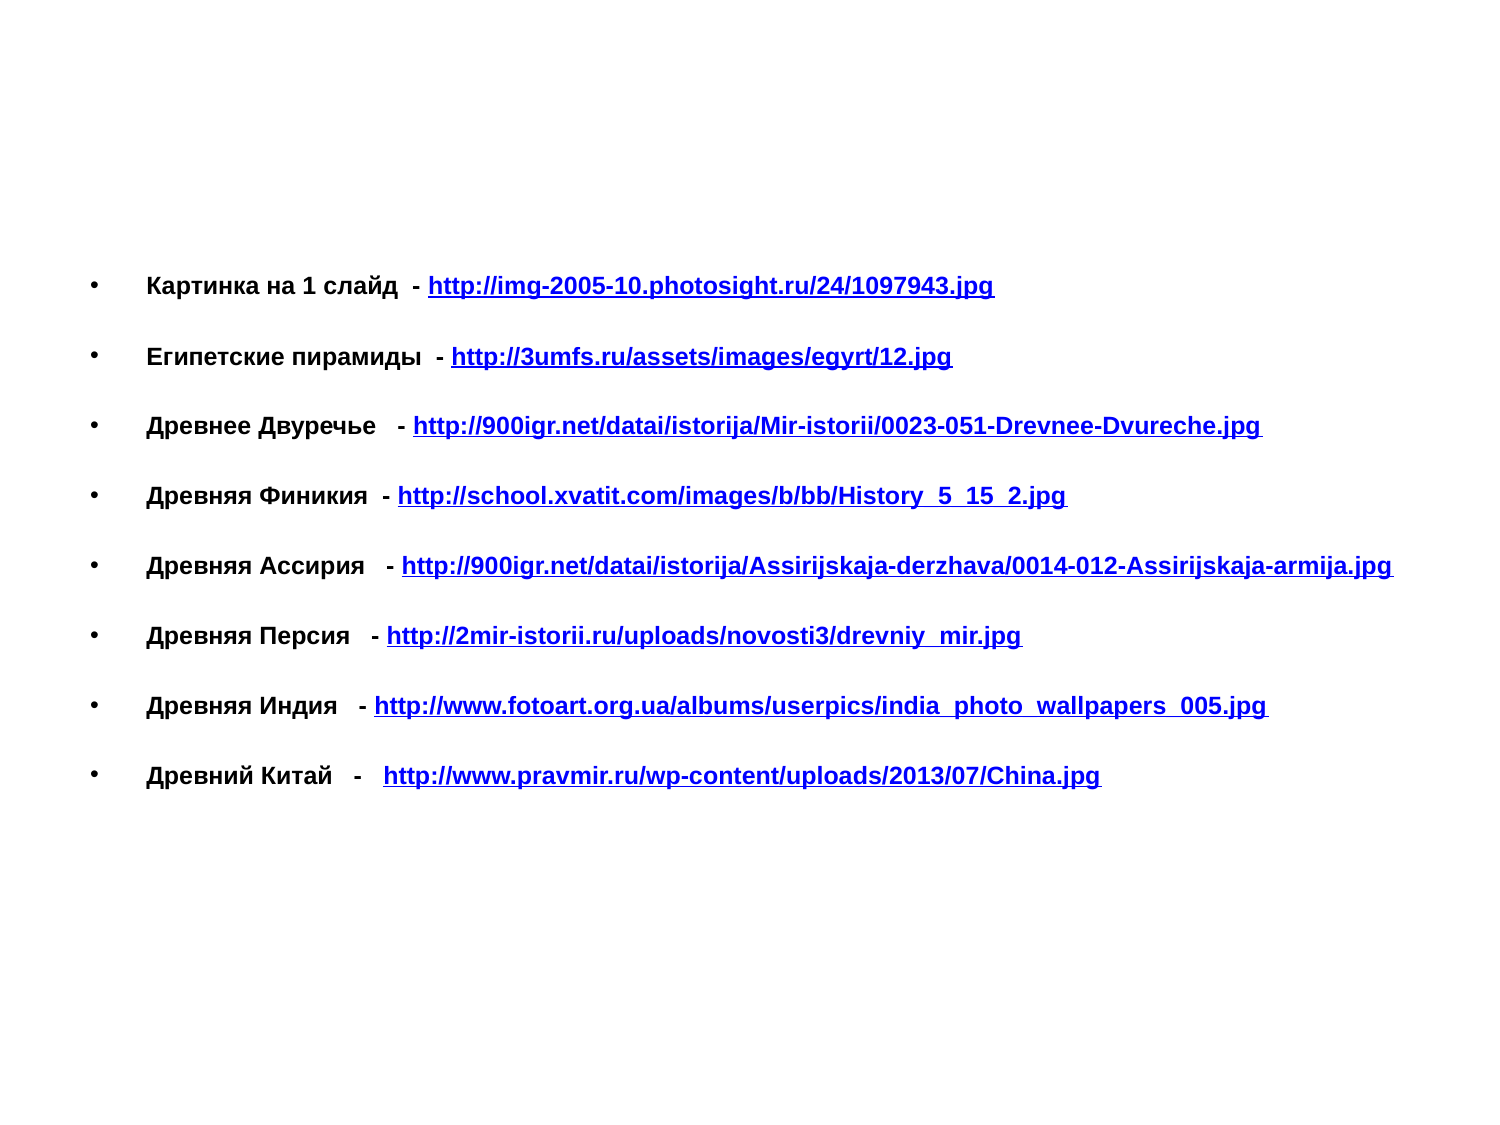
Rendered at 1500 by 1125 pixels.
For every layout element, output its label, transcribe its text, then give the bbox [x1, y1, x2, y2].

list Картинка на 1 слайд - http://img-2005-10.photosight.ru/24/1097943.jpg Египетские пирамиды - http://3umfs.ru/assets/images/egyrt/12.jpg Древнее Двуречье - http://900igr.net/datai/istorija/Mir-istorii/0023-051-Drevnee-Dvureche.jpg Древняя Финикия - http://school.xvatit.com/images/b/bb/History_5_15_2.jpg Древняя Ассирия - http://900igr.net/datai/istorija/Assirijskaja-derzhava/0014-012-Assirijskaja-armija.jpg Древняя Персия - http://2mir-istorii.ru/uploads/novosti3/drevniy_mir.jpg Древняя Индия - http://www.fotoart.org.ua/albums/userpics/india_photo_wallpapers_005.jpg Древний Китай - http://www.pravmir.ru/wp-content/uploads/2013/07/China.jpg [75, 262, 1425, 1005]
